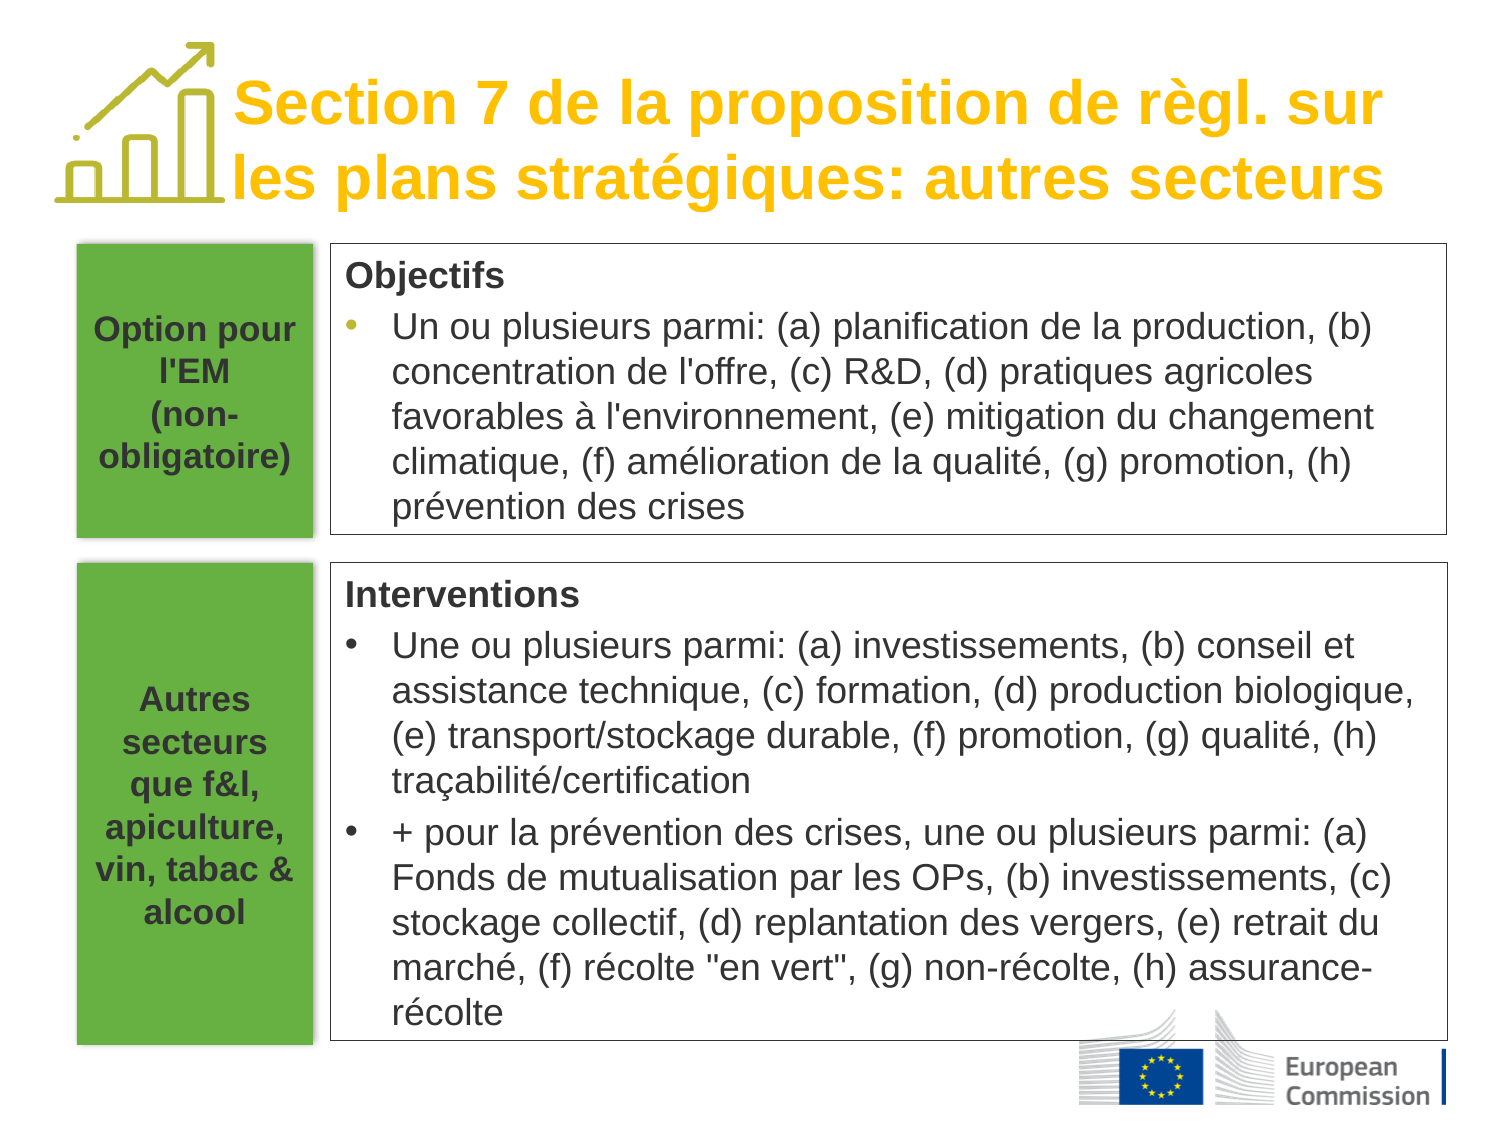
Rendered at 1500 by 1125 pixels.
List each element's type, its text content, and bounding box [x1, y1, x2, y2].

picture [1078, 1041, 1447, 1106]
picture [49, 42, 231, 204]
text_box Objectifs Un ou plusieurs parmi: (a) planification de la production, (b) concentration de l'offre, (c) R&D, (d) pratiques agricoles favorables à l'environnement, (e) mitigation du changement climatique, (f) amélioration de la qualité, (g) promotion, (h) prévention des crises [330, 243, 1447, 535]
text_box Autres secteurs que f&l, apiculture, vin, tabac & alcool [76, 562, 314, 1046]
text_box Section 7 de la proposition de règl. sur les plans stratégiques: autres secteurs [239, 54, 1412, 173]
text_box Option pour l'EM (non-obligatoire) [76, 243, 314, 539]
text_box Interventions Une ou plusieurs parmi: (a) investissements, (b) conseil et assistance technique, (c) formation, (d) production biologique, (e) transport/stockage durable, (f) promotion, (g) qualité, (h) traçabilité/certification + pour la prévention des crises, une ou plusieurs parmi: (a) Fonds de mutualisation par les OPs, (b) investissements, (c) stockage collectif, (d) replantation des vergers, (e) retrait du marché, (f) récolte "en vert", (g) non-récolte, (h) assurance-récolte [330, 562, 1448, 1041]
